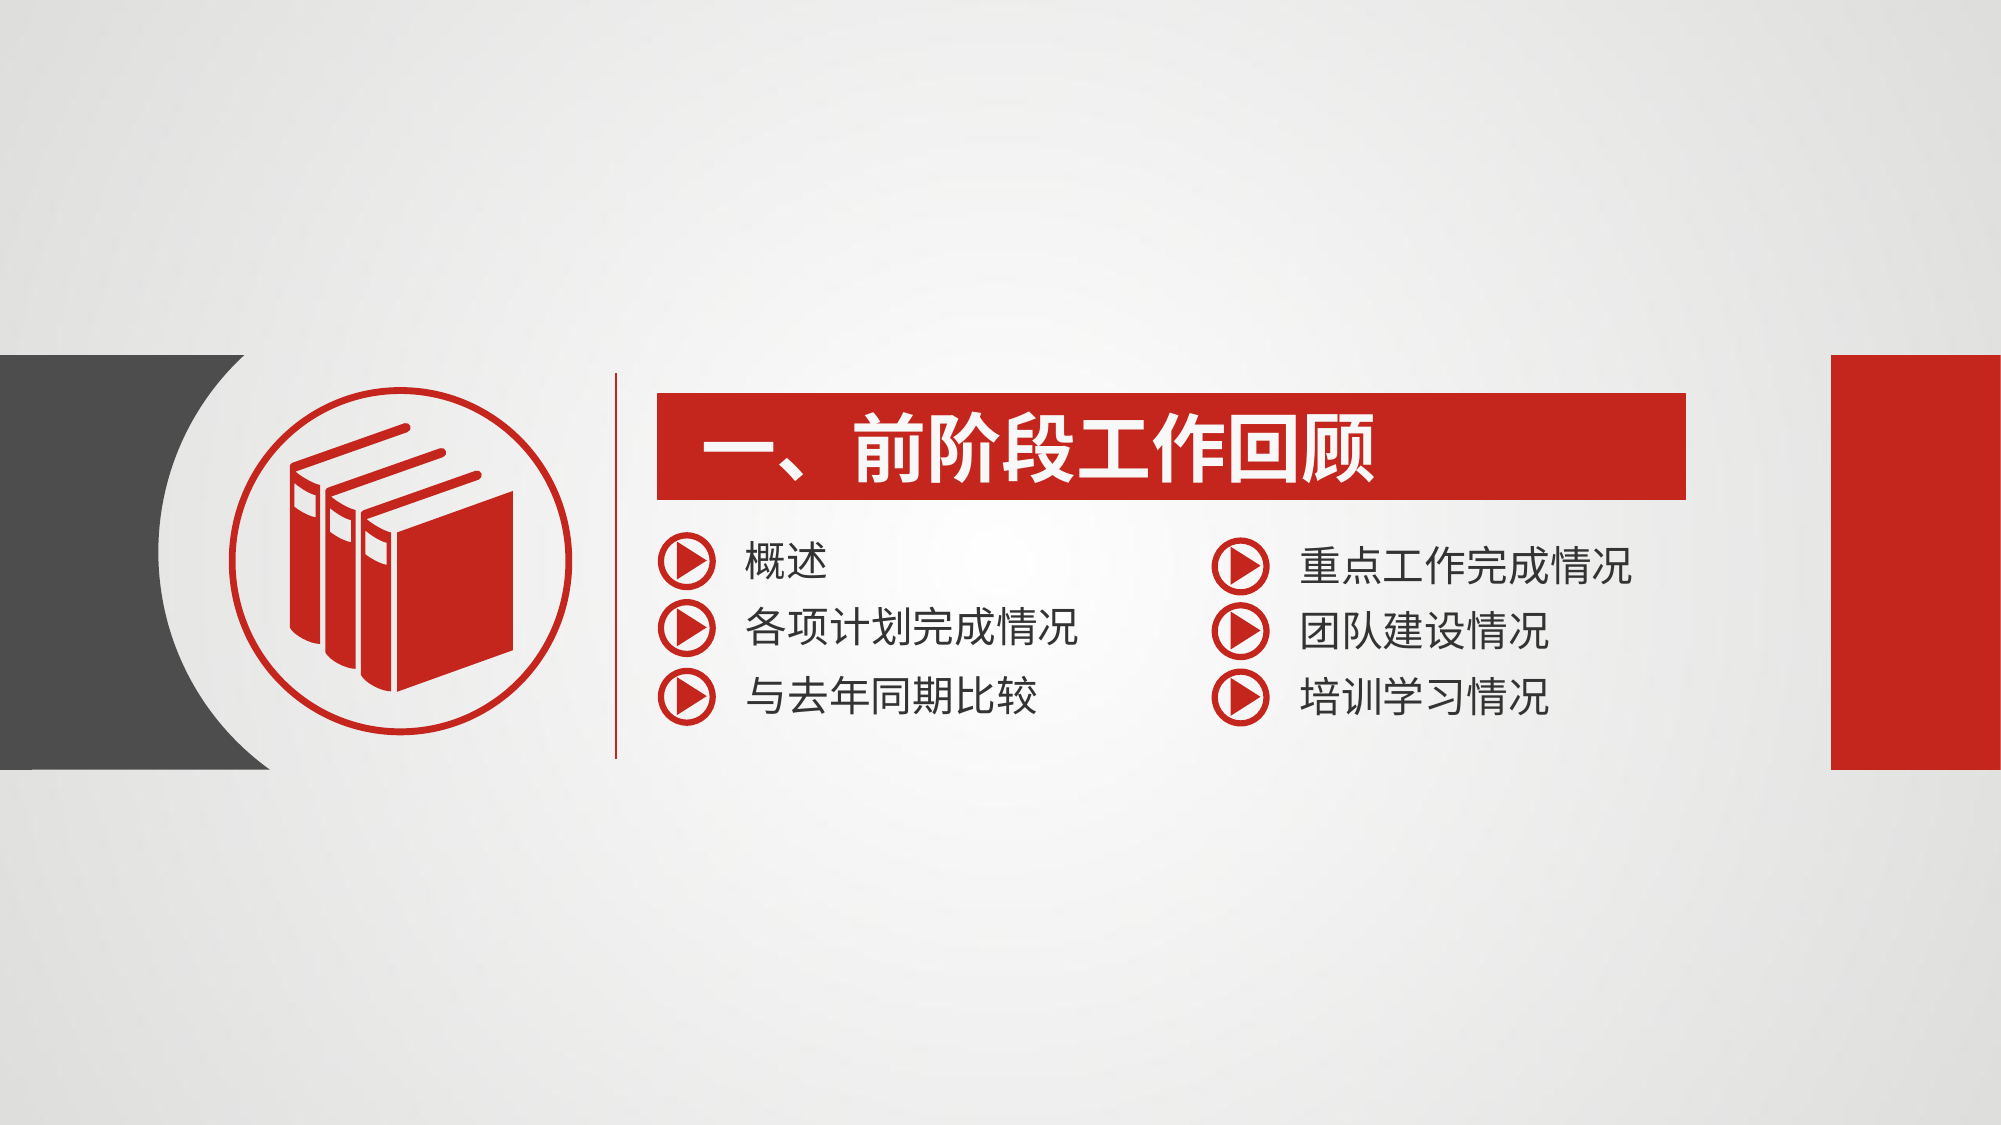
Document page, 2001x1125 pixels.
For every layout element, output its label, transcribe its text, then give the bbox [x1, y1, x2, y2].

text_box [657, 593, 1097, 660]
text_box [228, 386, 573, 736]
text_box 一、前阶段工作回顾 [686, 393, 1497, 499]
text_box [657, 662, 1055, 729]
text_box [657, 526, 845, 593]
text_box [1211, 596, 1567, 662]
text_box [1211, 663, 1567, 730]
picture [0, 0, 2001, 1125]
text_box [657, 393, 1686, 500]
text_box [1831, 355, 2001, 770]
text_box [1211, 531, 1651, 599]
text_box [1, 355, 270, 770]
